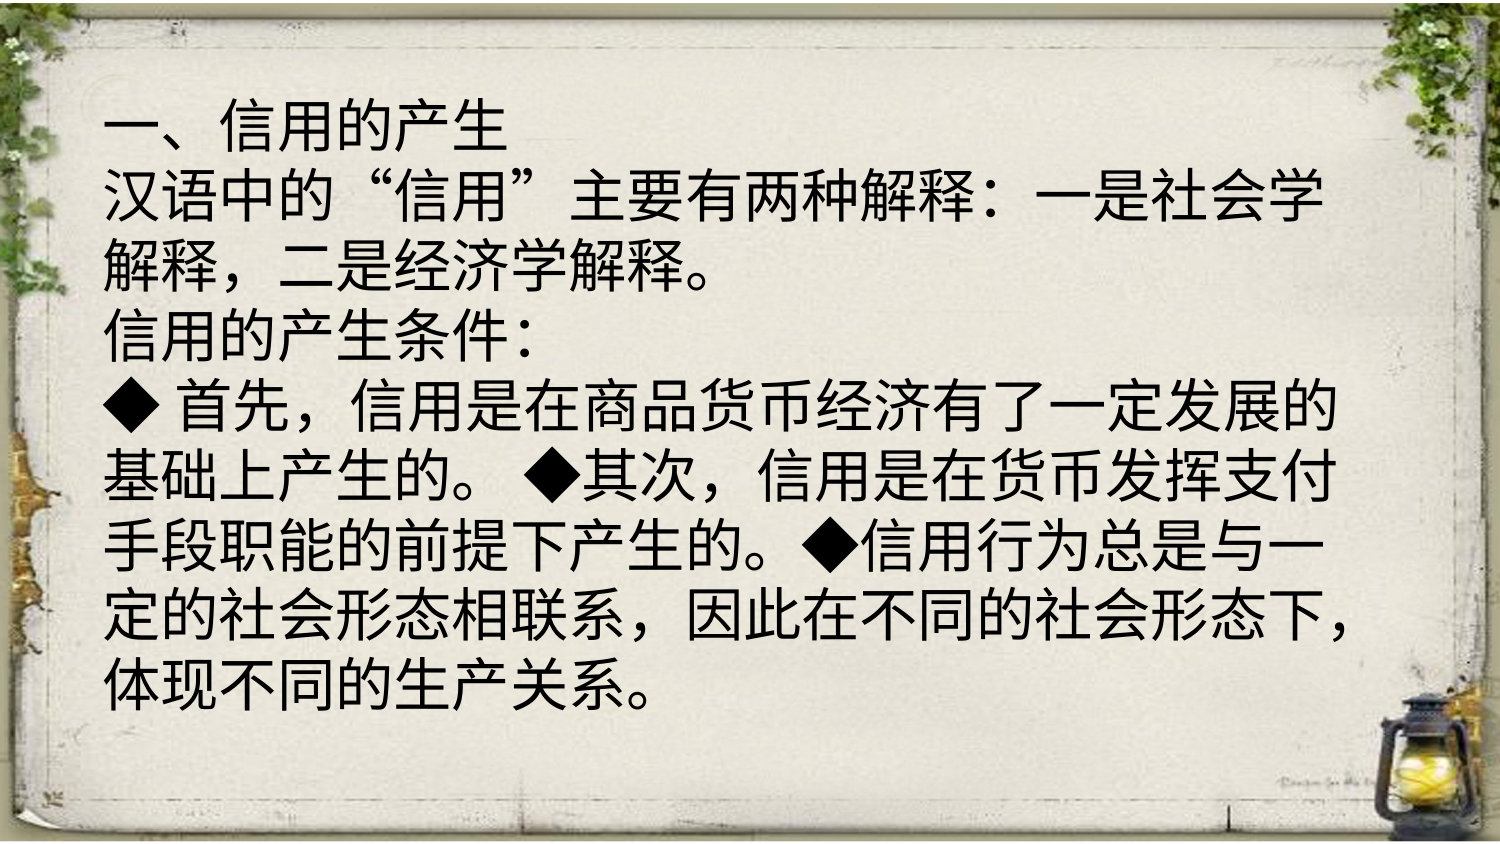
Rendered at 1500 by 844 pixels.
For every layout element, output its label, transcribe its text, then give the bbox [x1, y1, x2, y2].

text_box 一、信用的产生 汉语中的“信用”主要有两种解释：一是社会学解释，二是经济学解释。 信用的产生条件： ◆首先，信用是在商品货币经济有了一定发展的基础上产生的。 ◆其次，信用是在货币发挥支付手段职能的前提下产生的。◆信用行为总是与一定的社会形态相联系，因此在不同的社会形态下，体现不同的生产关系。 [87, 81, 1372, 726]
picture [0, 0, 1500, 844]
